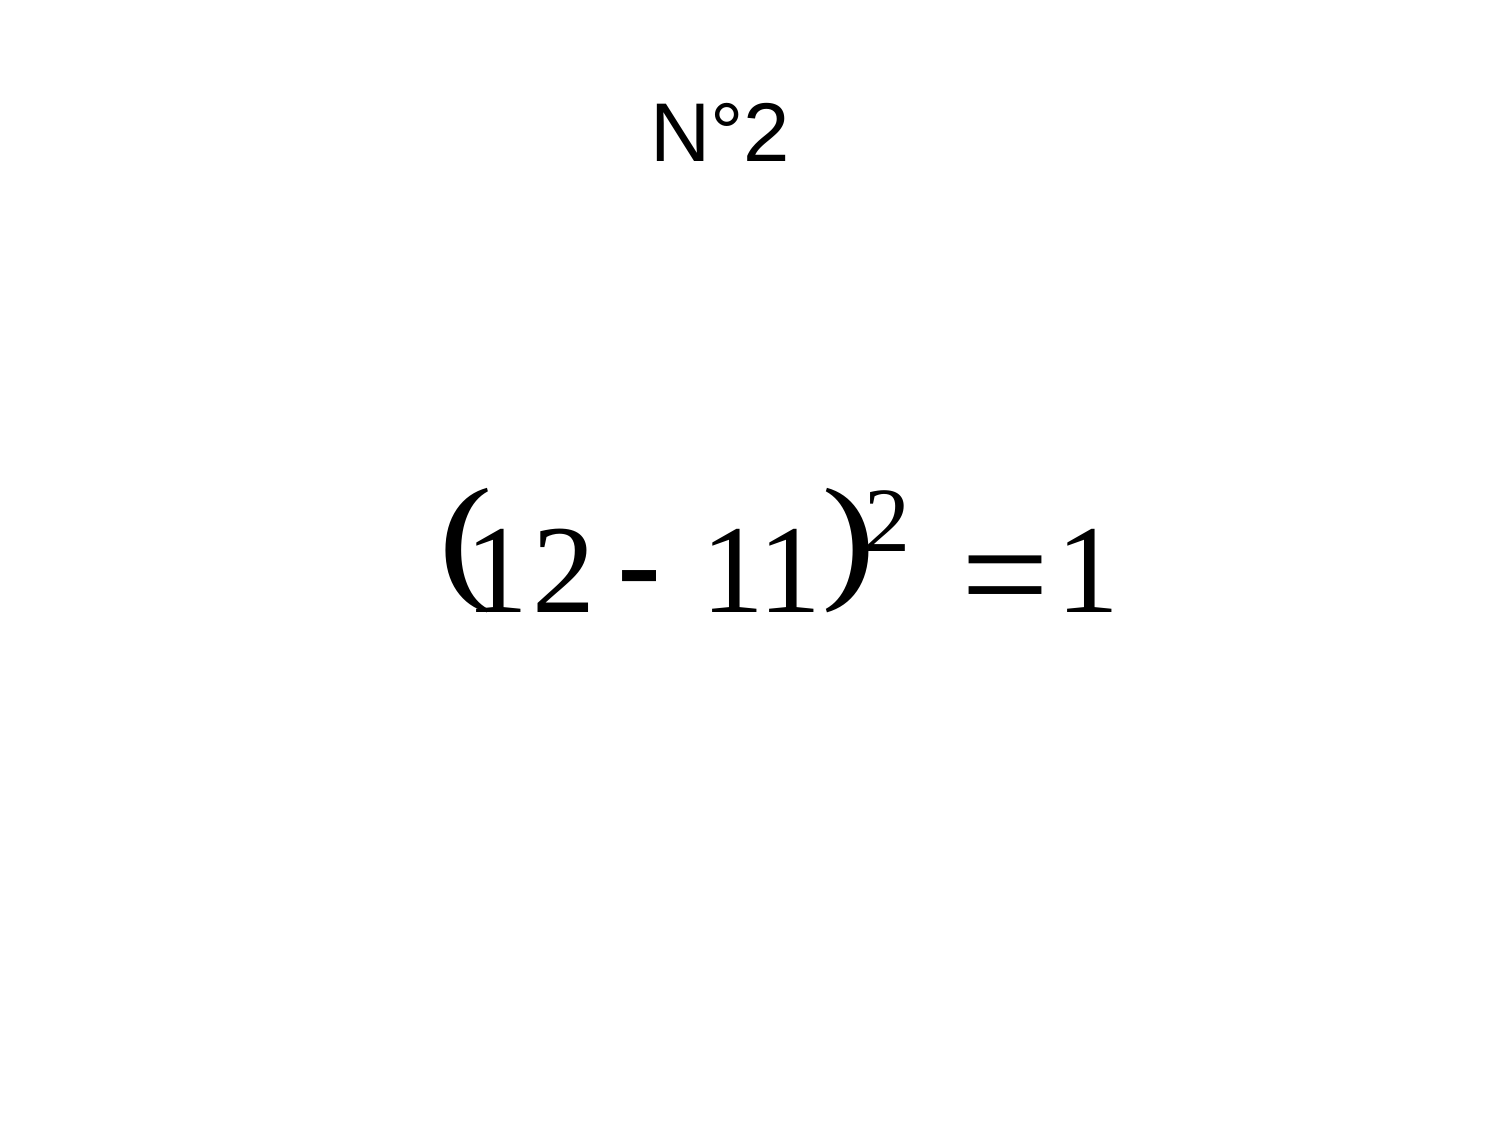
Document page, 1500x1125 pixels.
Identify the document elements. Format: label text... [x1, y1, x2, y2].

text_box N°2 [374, 70, 1067, 186]
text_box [421, 451, 1133, 670]
